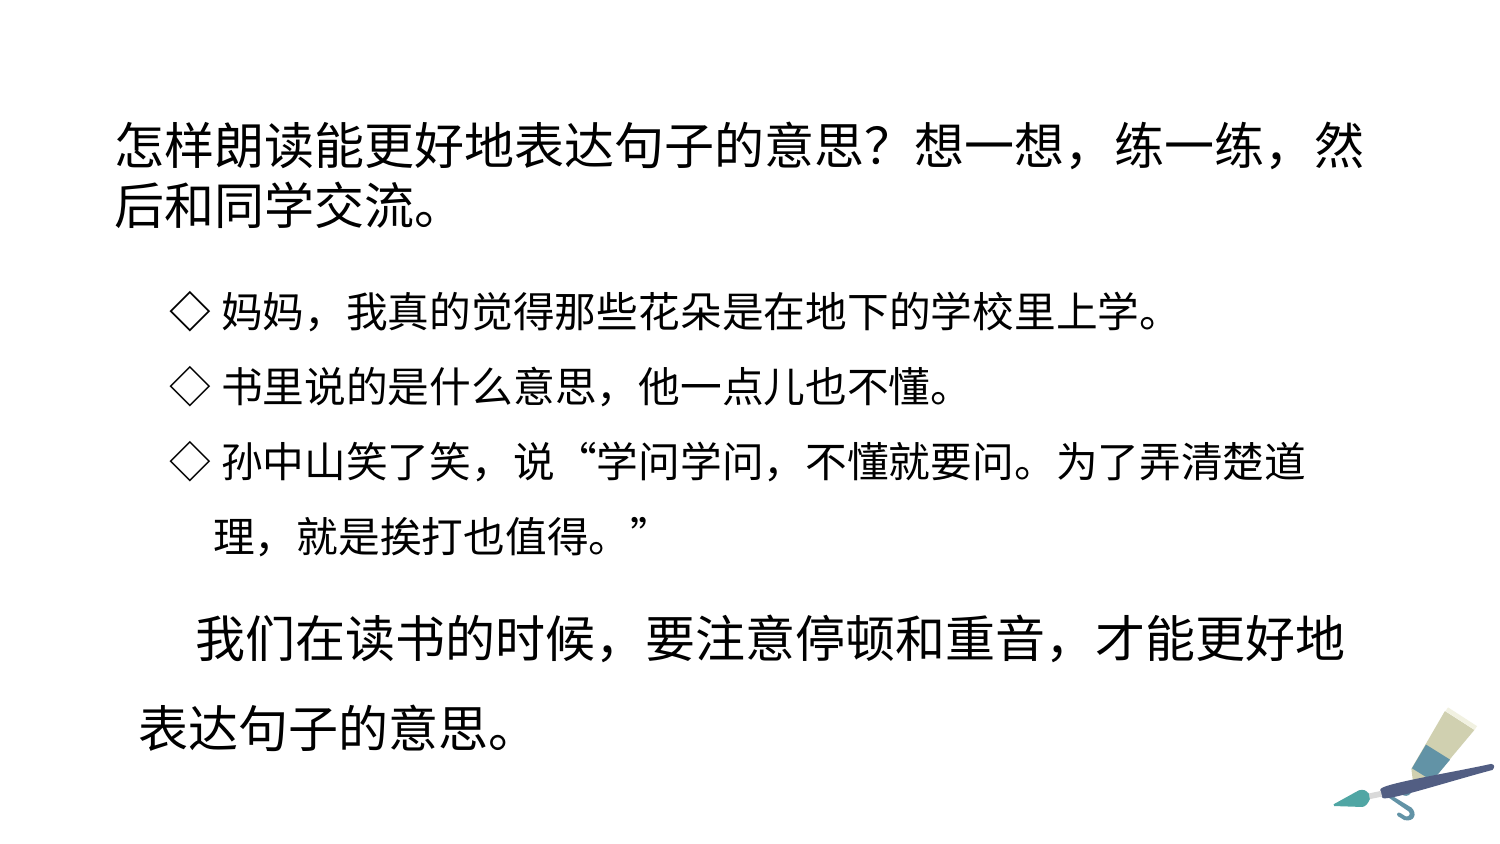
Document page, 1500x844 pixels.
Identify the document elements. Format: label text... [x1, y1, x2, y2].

text_box 怎样朗读能更好地表达句子的意思？想一想，练一练，然后和同学交流。 [99, 106, 1382, 242]
text_box 我们在读书的时候，要注意停顿和重音，才能更好地表达句子的意思。 [123, 570, 1407, 766]
text_box ◇妈妈，我真的觉得那些花朵是在地下的学校里上学。 ◇书里说的是什么意思，他一点儿也不懂。 ◇孙中山笑了笑，说“学问学问，不懂就要问。为了弄清楚道理，就是挨打也值得。” [154, 253, 1348, 568]
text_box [1358, 708, 1481, 844]
